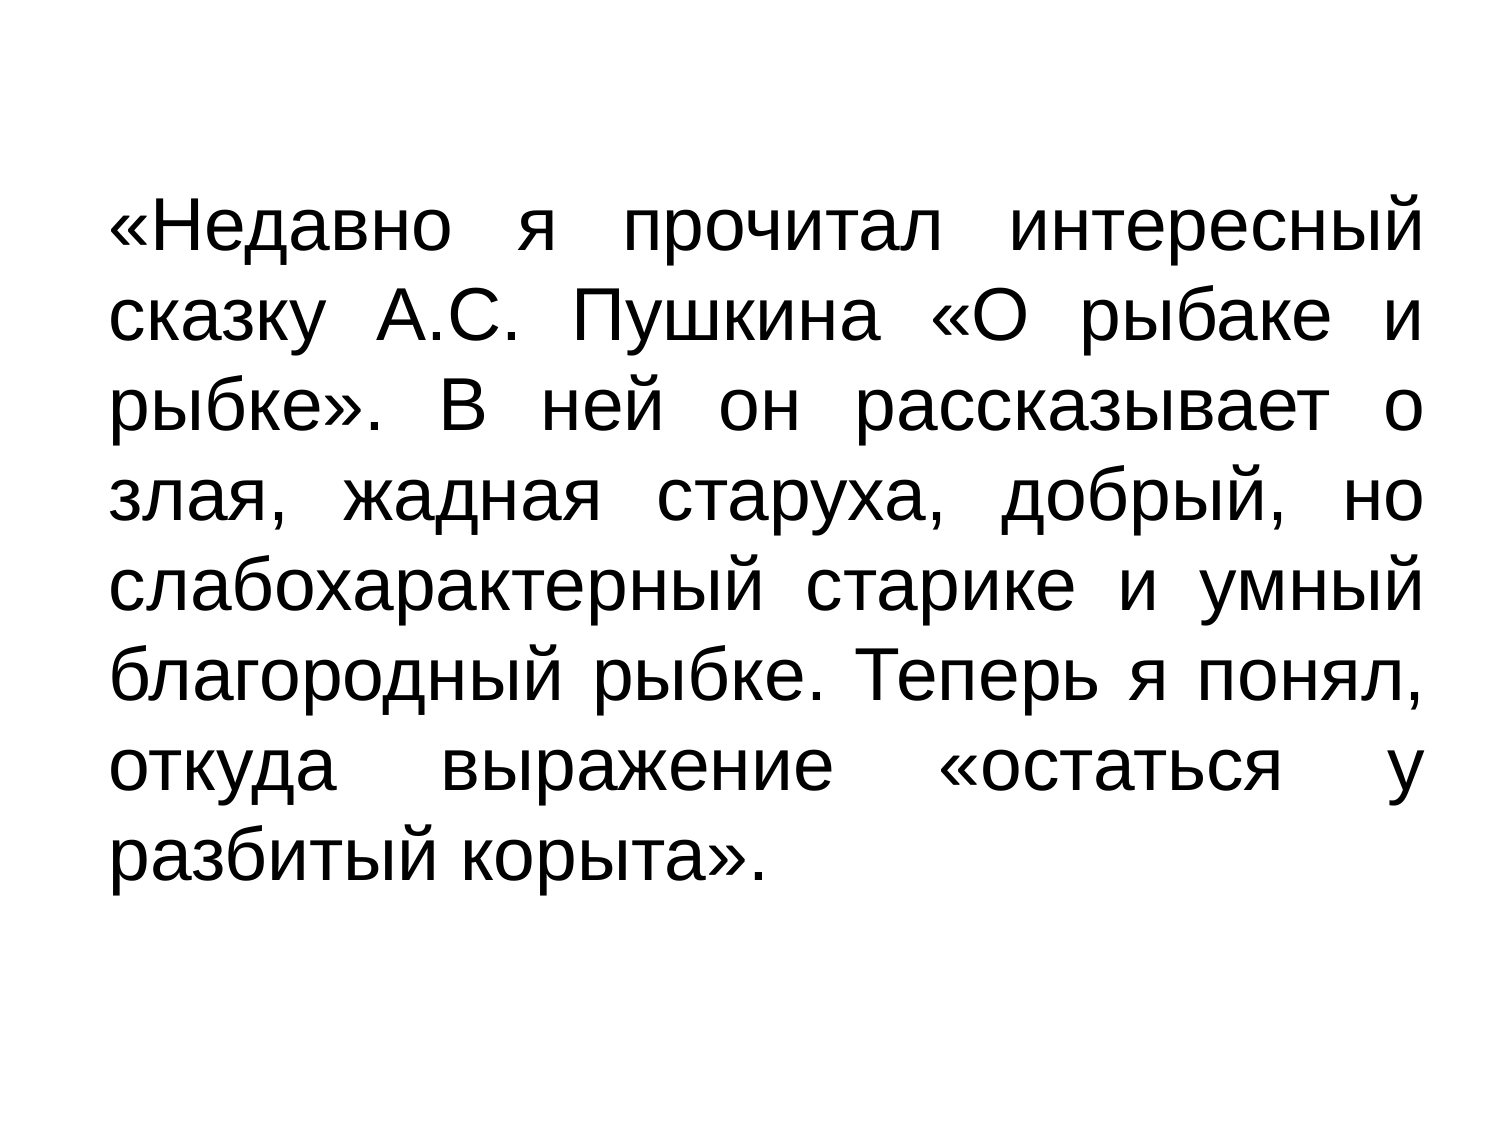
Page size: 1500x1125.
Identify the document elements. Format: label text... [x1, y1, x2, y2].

text_box «Недавно я прочитал интересный сказку А.С. Пушкина «О рыбаке и рыбке». В ней он рассказывает о злая, жадная старуха, добрый, но слабохарактерный старике и умный благородный рыбке. Теперь я понял, откуда выражение «остаться у разбитый корыта». [93, 167, 1442, 903]
